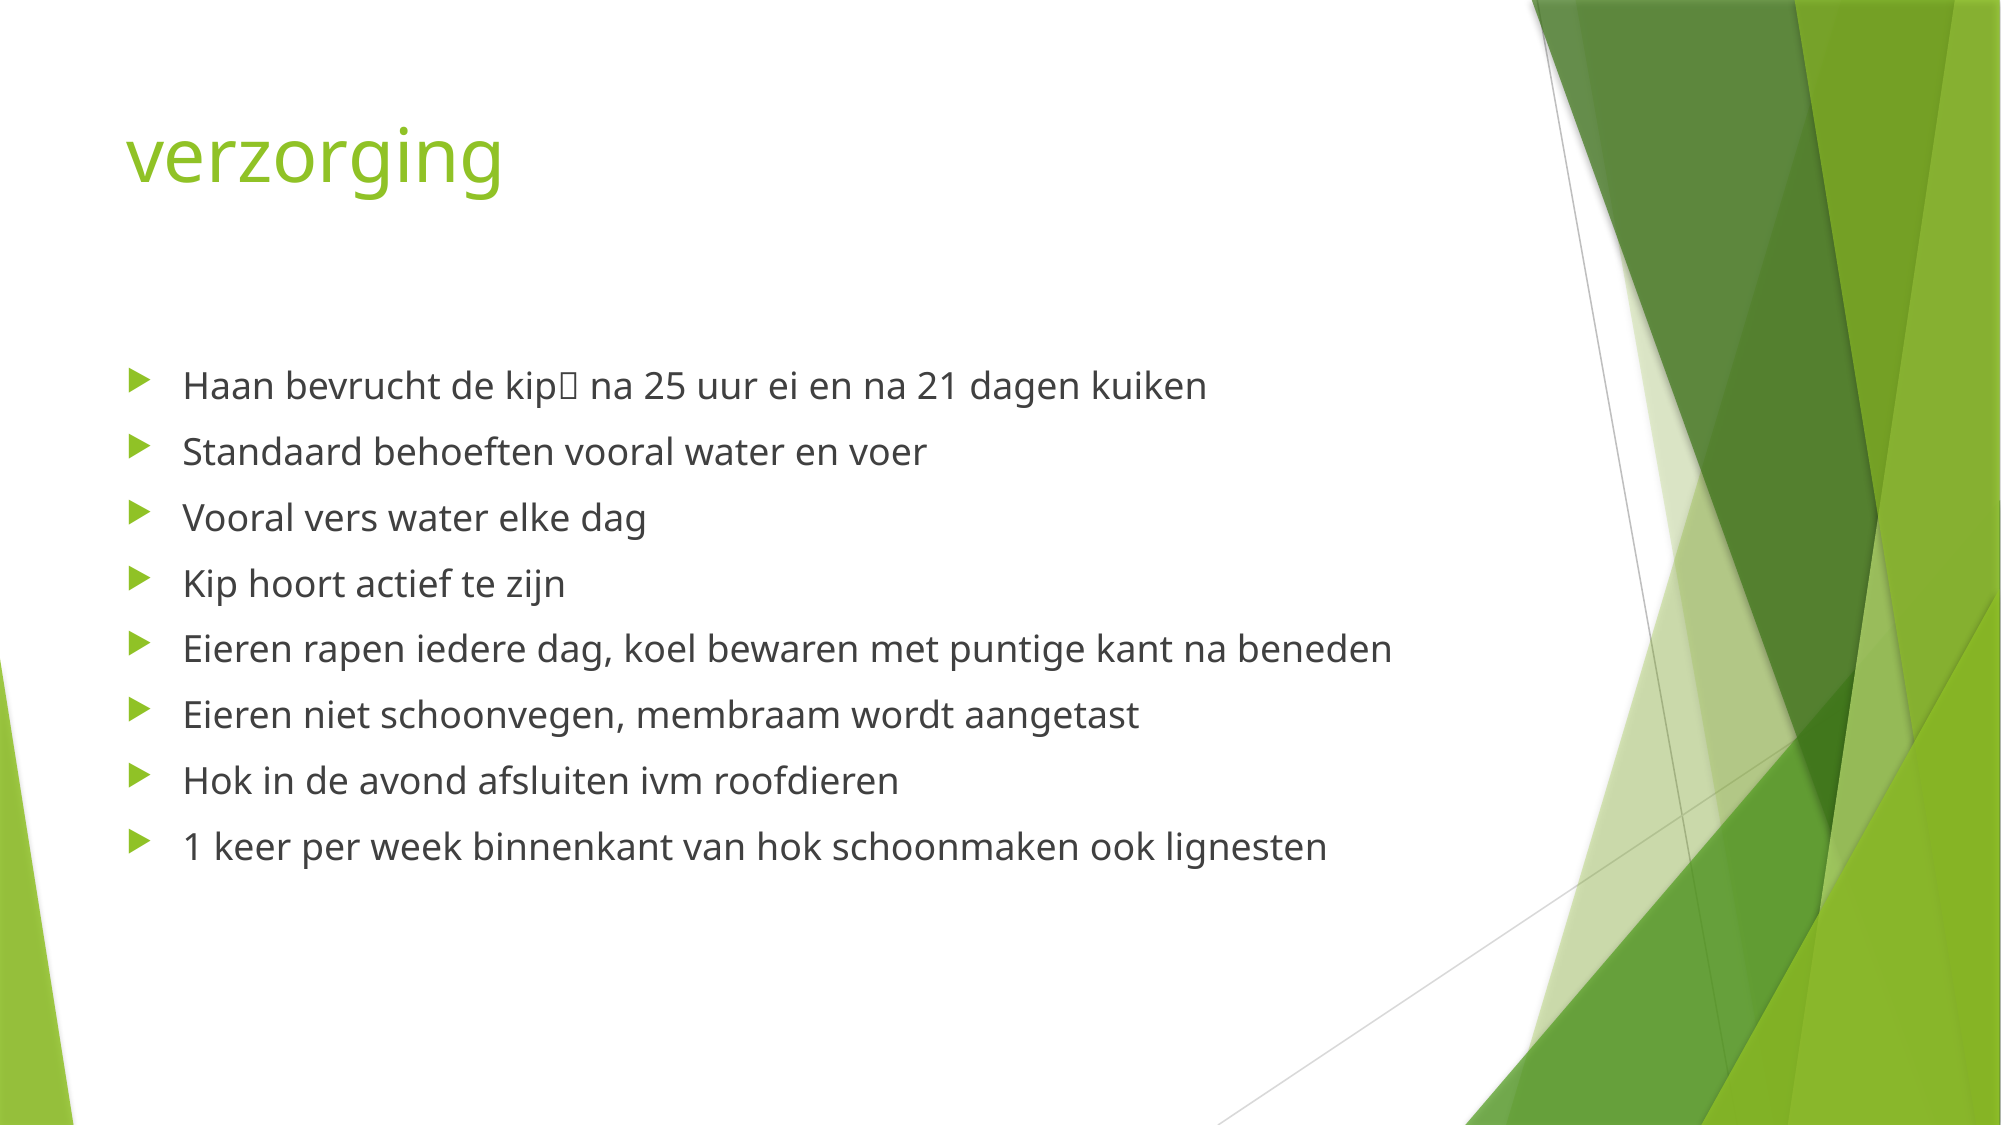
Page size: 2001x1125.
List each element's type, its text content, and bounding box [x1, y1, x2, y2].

title verzorging [111, 99, 1522, 317]
list Haan bevrucht de kip na 25 uur ei en na 21 dagen kuiken Standaard behoeften vooral water en voer Vooral vers water elke dag Kip hoort actief te zijn Eieren rapen iedere dag, koel bewaren met puntige kant na beneden Eieren niet schoonvegen, membraam wordt aangetast Hok in de avond afsluiten ivm roofdieren 1 keer per week binnenkant van hok schoonmaken ook lignesten [111, 354, 1522, 992]
